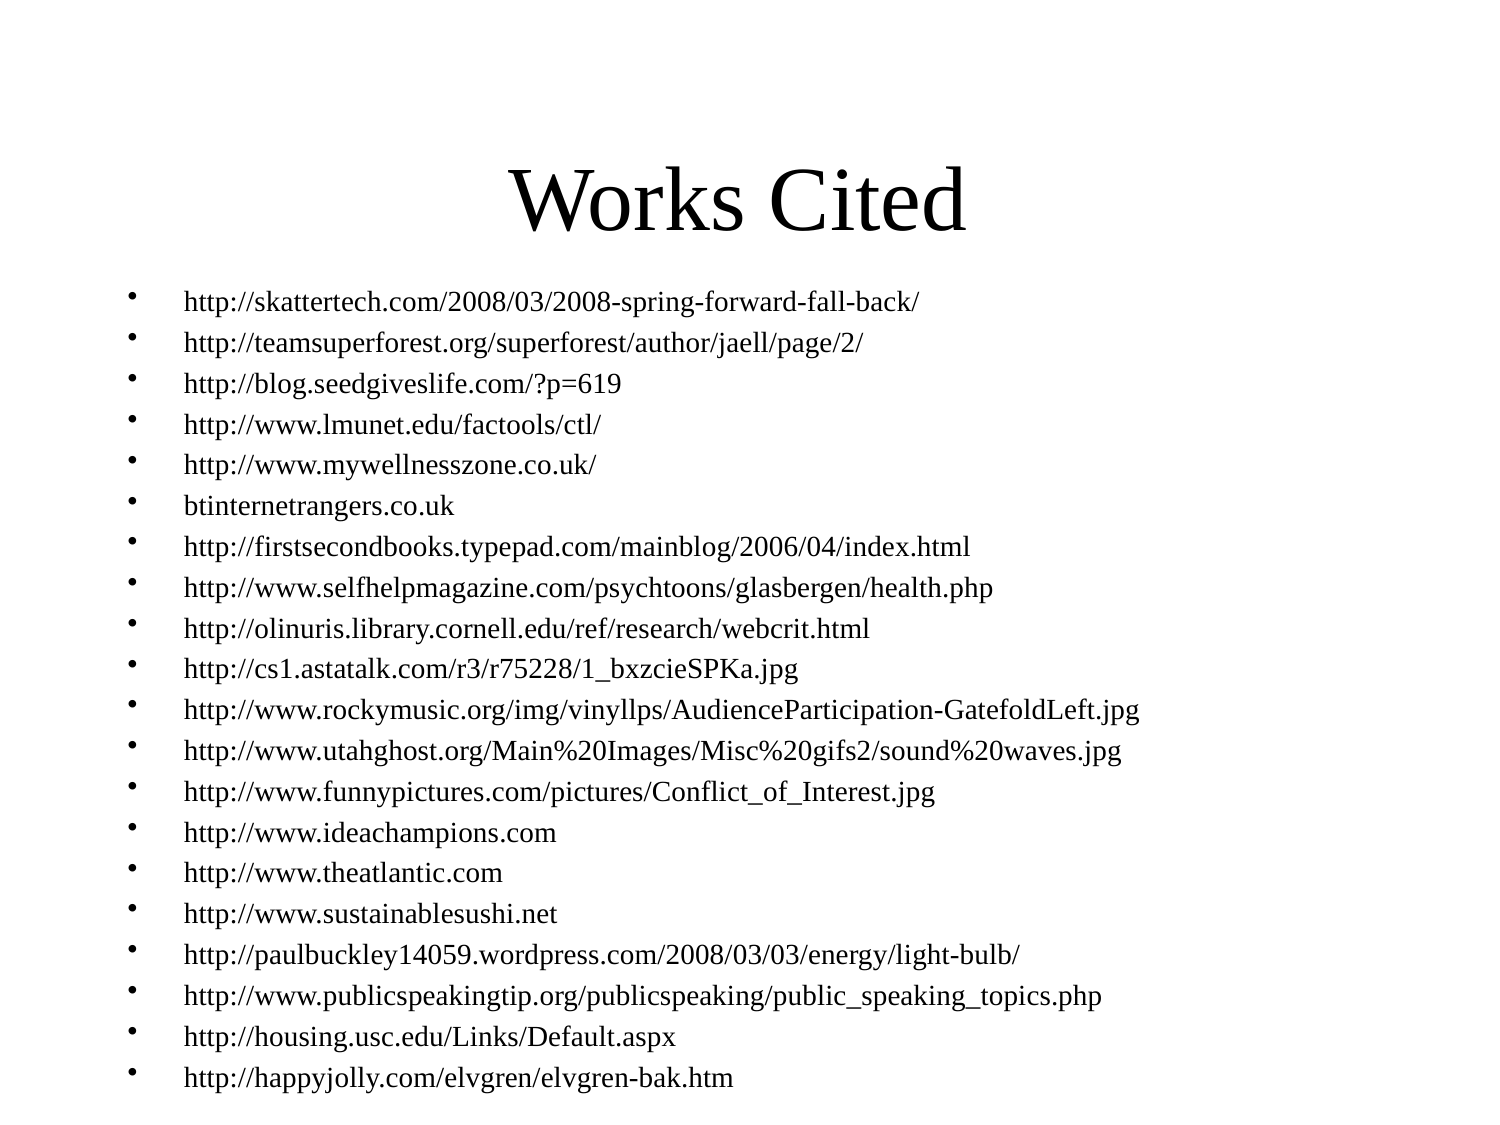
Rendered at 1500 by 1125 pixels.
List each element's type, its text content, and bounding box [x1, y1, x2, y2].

list http://skattertech.com/2008/03/2008-spring-forward-fall-back/ http://teamsuperforest.org/superforest/author/jaell/page/2/ http://blog.seedgiveslife.com/?p=619 http://www.lmunet.edu/factools/ctl/ http://www.mywellnesszone.co.uk/ btinternetrangers.co.uk http://firstsecondbooks.typepad.com/mainblog/2006/04/index.html http://www.selfhelpmagazine.com/psychtoons/glasbergen/health.php http://olinuris.library.cornell.edu/ref/research/webcrit.html http://cs1.astatalk.com/r3/r75228/1_bxzcieSPKa.jpg http://www.rockymusic.org/img/vinyllps/AudienceParticipation-GatefoldLeft.jpg http://www.utahghost.org/Main%20Images/Misc%20gifs2/sound%20waves.jpg http://www.funnypictures.com/pictures/Conflict_of_Interest.jpg http://www.ideachampions.com http://www.theatlantic.com http://www.sustainablesushi.net http://paulbuckley14059.wordpress.com/2008/03/03/energy/light-bulb/ http://www.publicspeakingtip.org/publicspeaking/public_speaking_topics.php http://housing.usc.edu/Links/Default.aspx http://happyjolly.com/elvgren/elvgren-bak.htm [112, 274, 1413, 1076]
title Works Cited [112, 99, 1388, 274]
